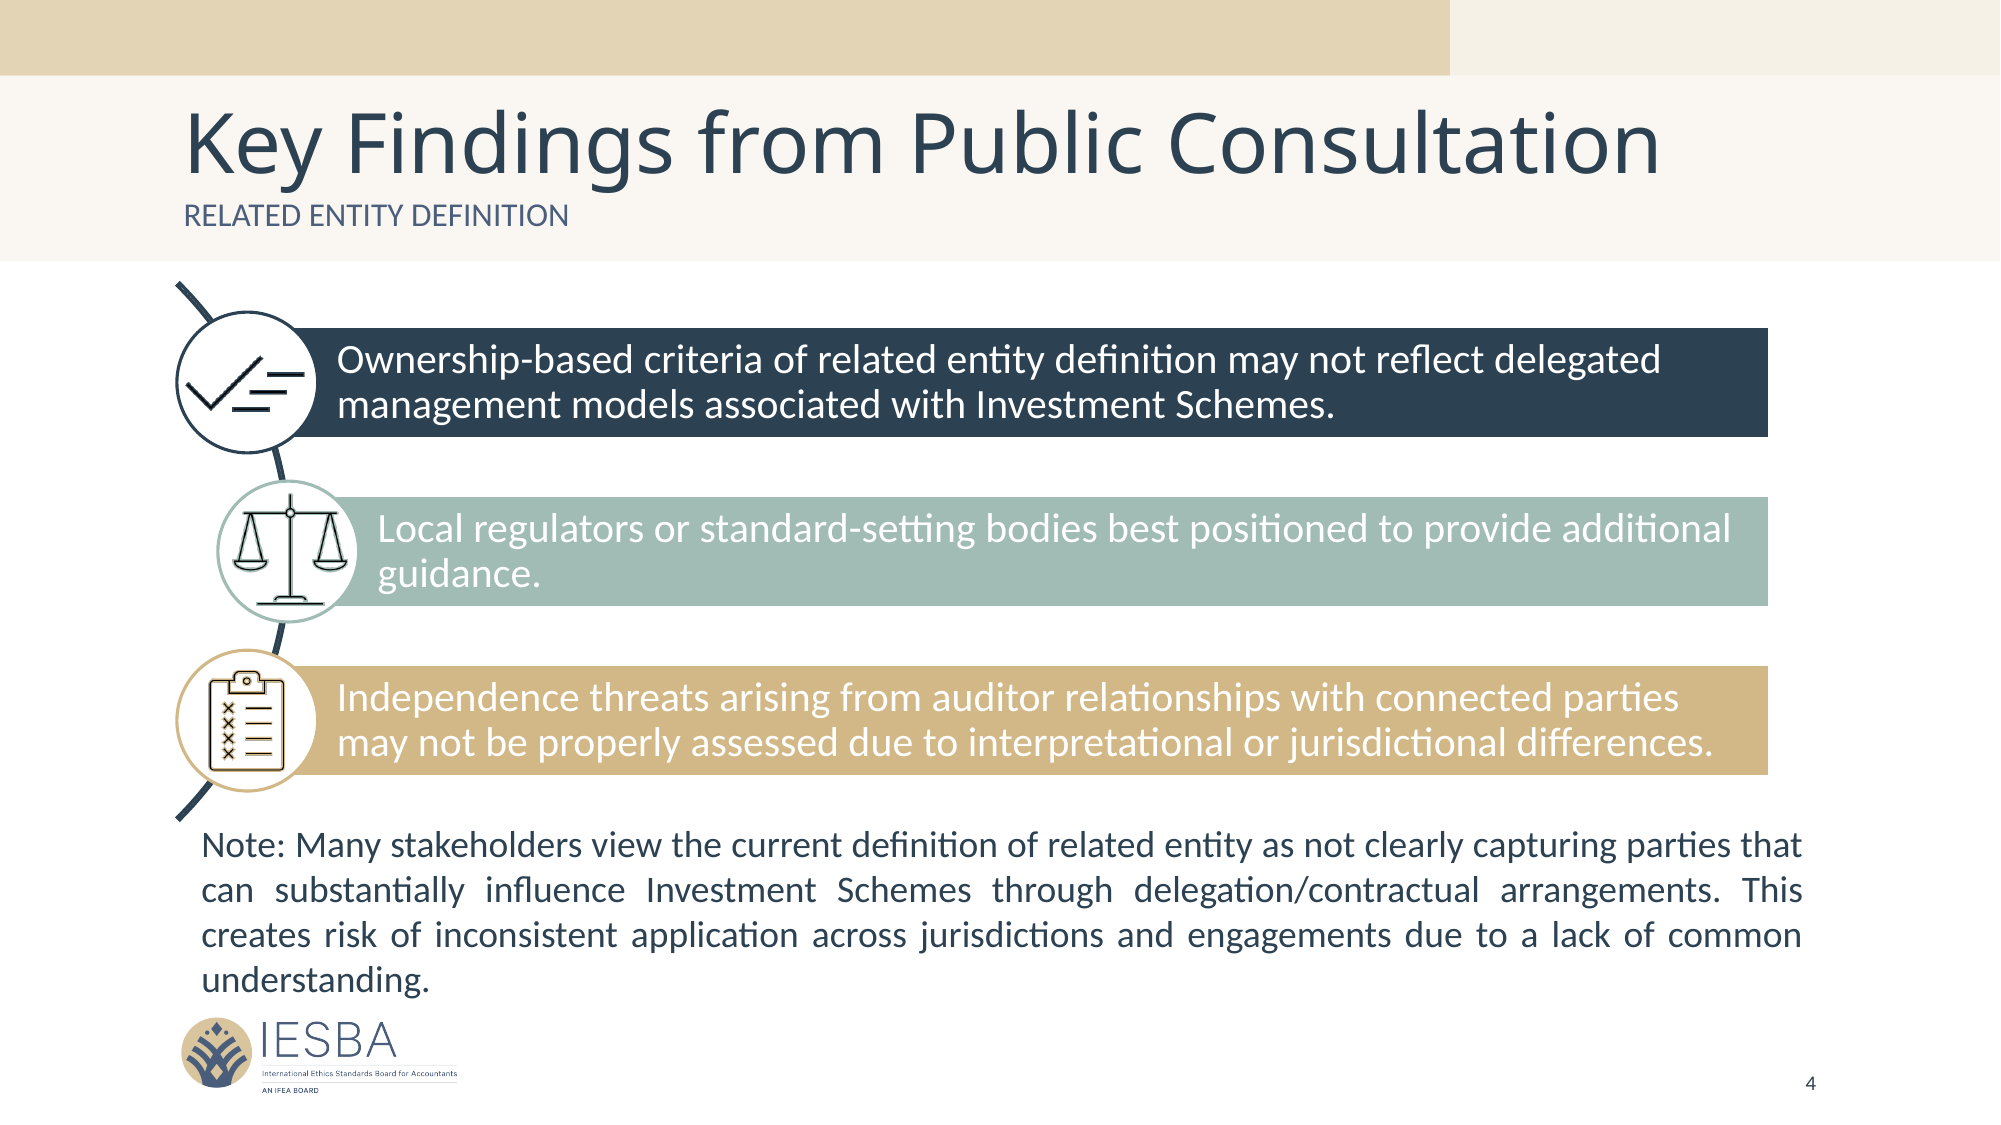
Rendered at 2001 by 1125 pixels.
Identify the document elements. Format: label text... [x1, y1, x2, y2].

list Note: Many stakeholders view the current definition of related entity as not clearly capturing parties that can substantially influence Investment Schemes through delegation/contractual arrangements. This creates risk of inconsistent application across jurisdictions and engagements due to a lack of common understanding. [186, 812, 1820, 988]
slide_number 4 [1760, 1039, 1832, 1125]
picture [168, 312, 320, 464]
picture [222, 481, 358, 617]
picture [185, 660, 307, 781]
list Related entity definition [168, 190, 1832, 284]
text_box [168, 269, 1778, 834]
title Key Findings from Public Consultation [168, 93, 1832, 185]
picture [168, 1001, 475, 1111]
